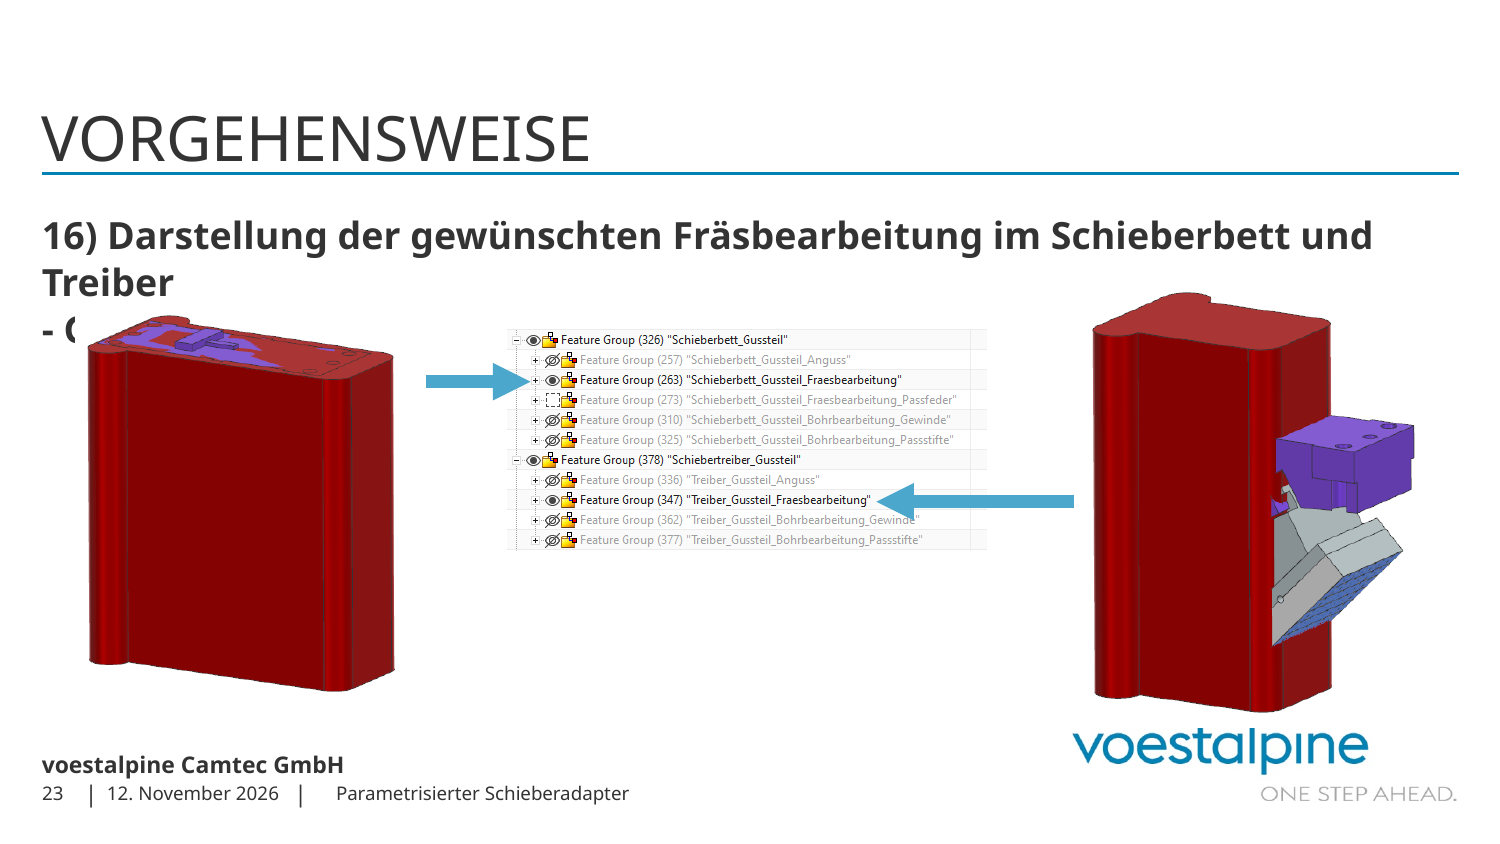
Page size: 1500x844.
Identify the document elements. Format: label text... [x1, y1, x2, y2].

picture [506, 329, 987, 551]
picture [75, 302, 403, 702]
title VORGEHENSWEISE [41, 28, 1459, 175]
picture [1052, 275, 1500, 844]
slide_number 11. März 2025 [89, 772, 297, 818]
list 16) Darstellung der gewünschten Fräsbearbeitung im Schieberbett und Treiber - Gussschulter: [41, 209, 1459, 709]
footer Parametrisierter Schieberadapter [321, 772, 1005, 818]
slide_number 23 [41, 772, 89, 818]
